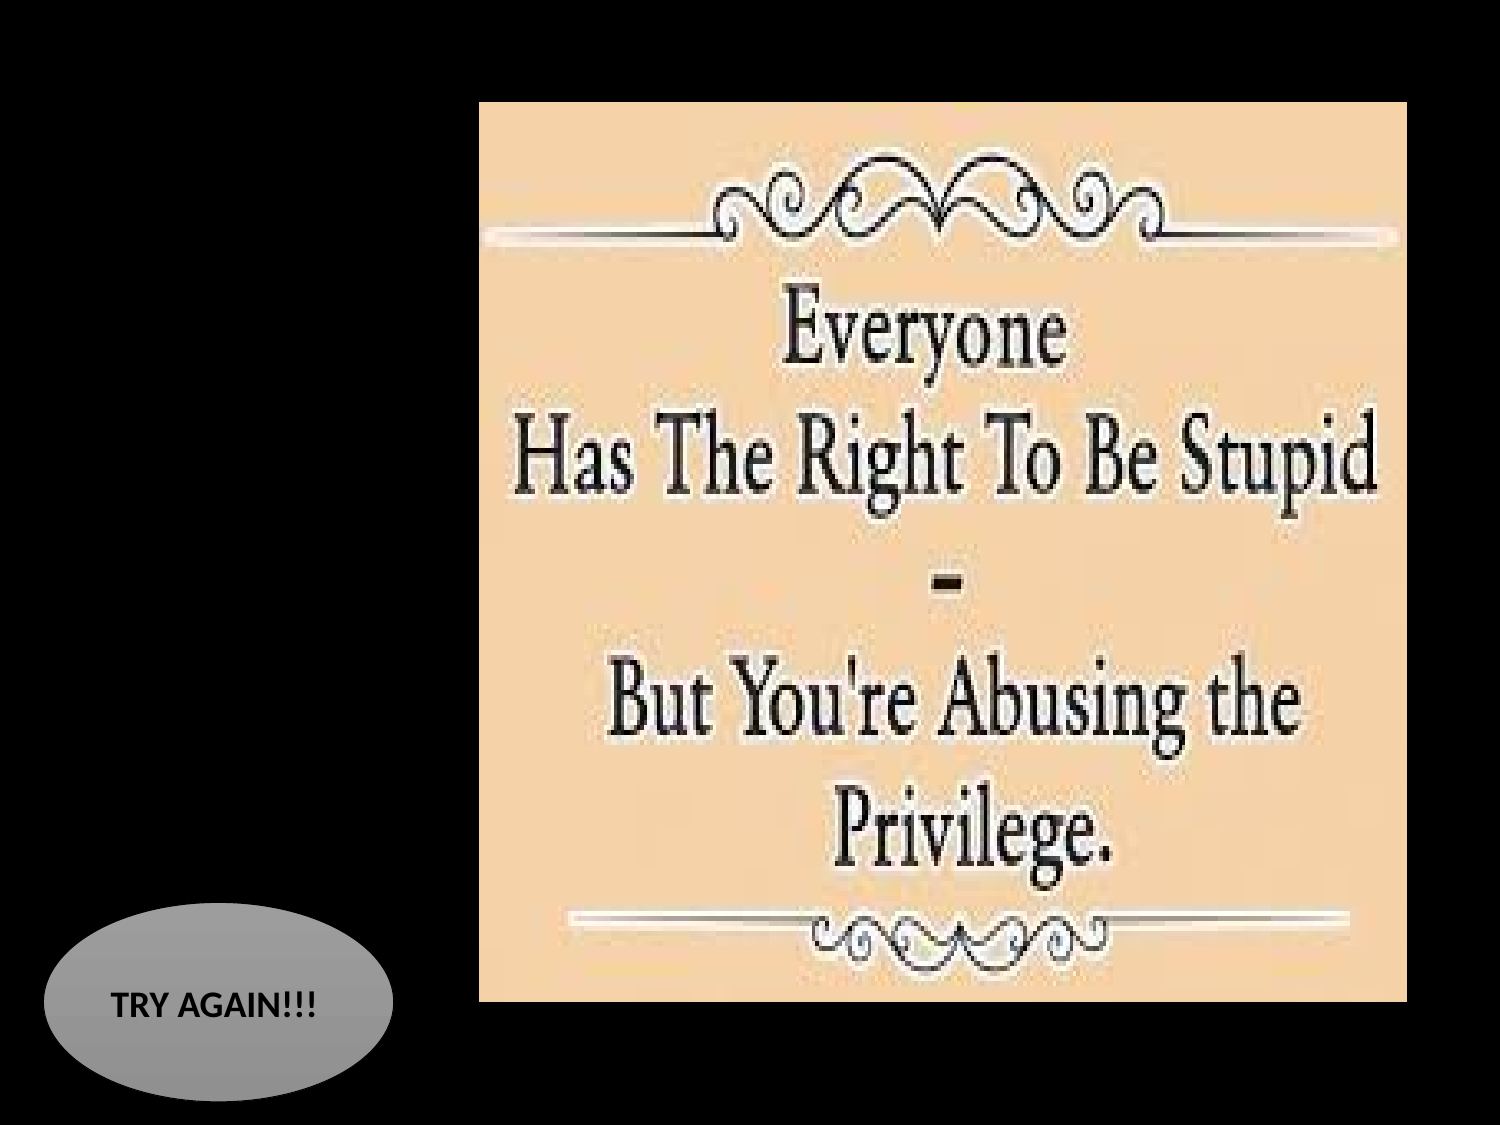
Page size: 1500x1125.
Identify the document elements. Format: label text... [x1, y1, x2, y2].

picture [479, 102, 1407, 1003]
text_box TRY AGAIN!!! [42, 901, 395, 1103]
